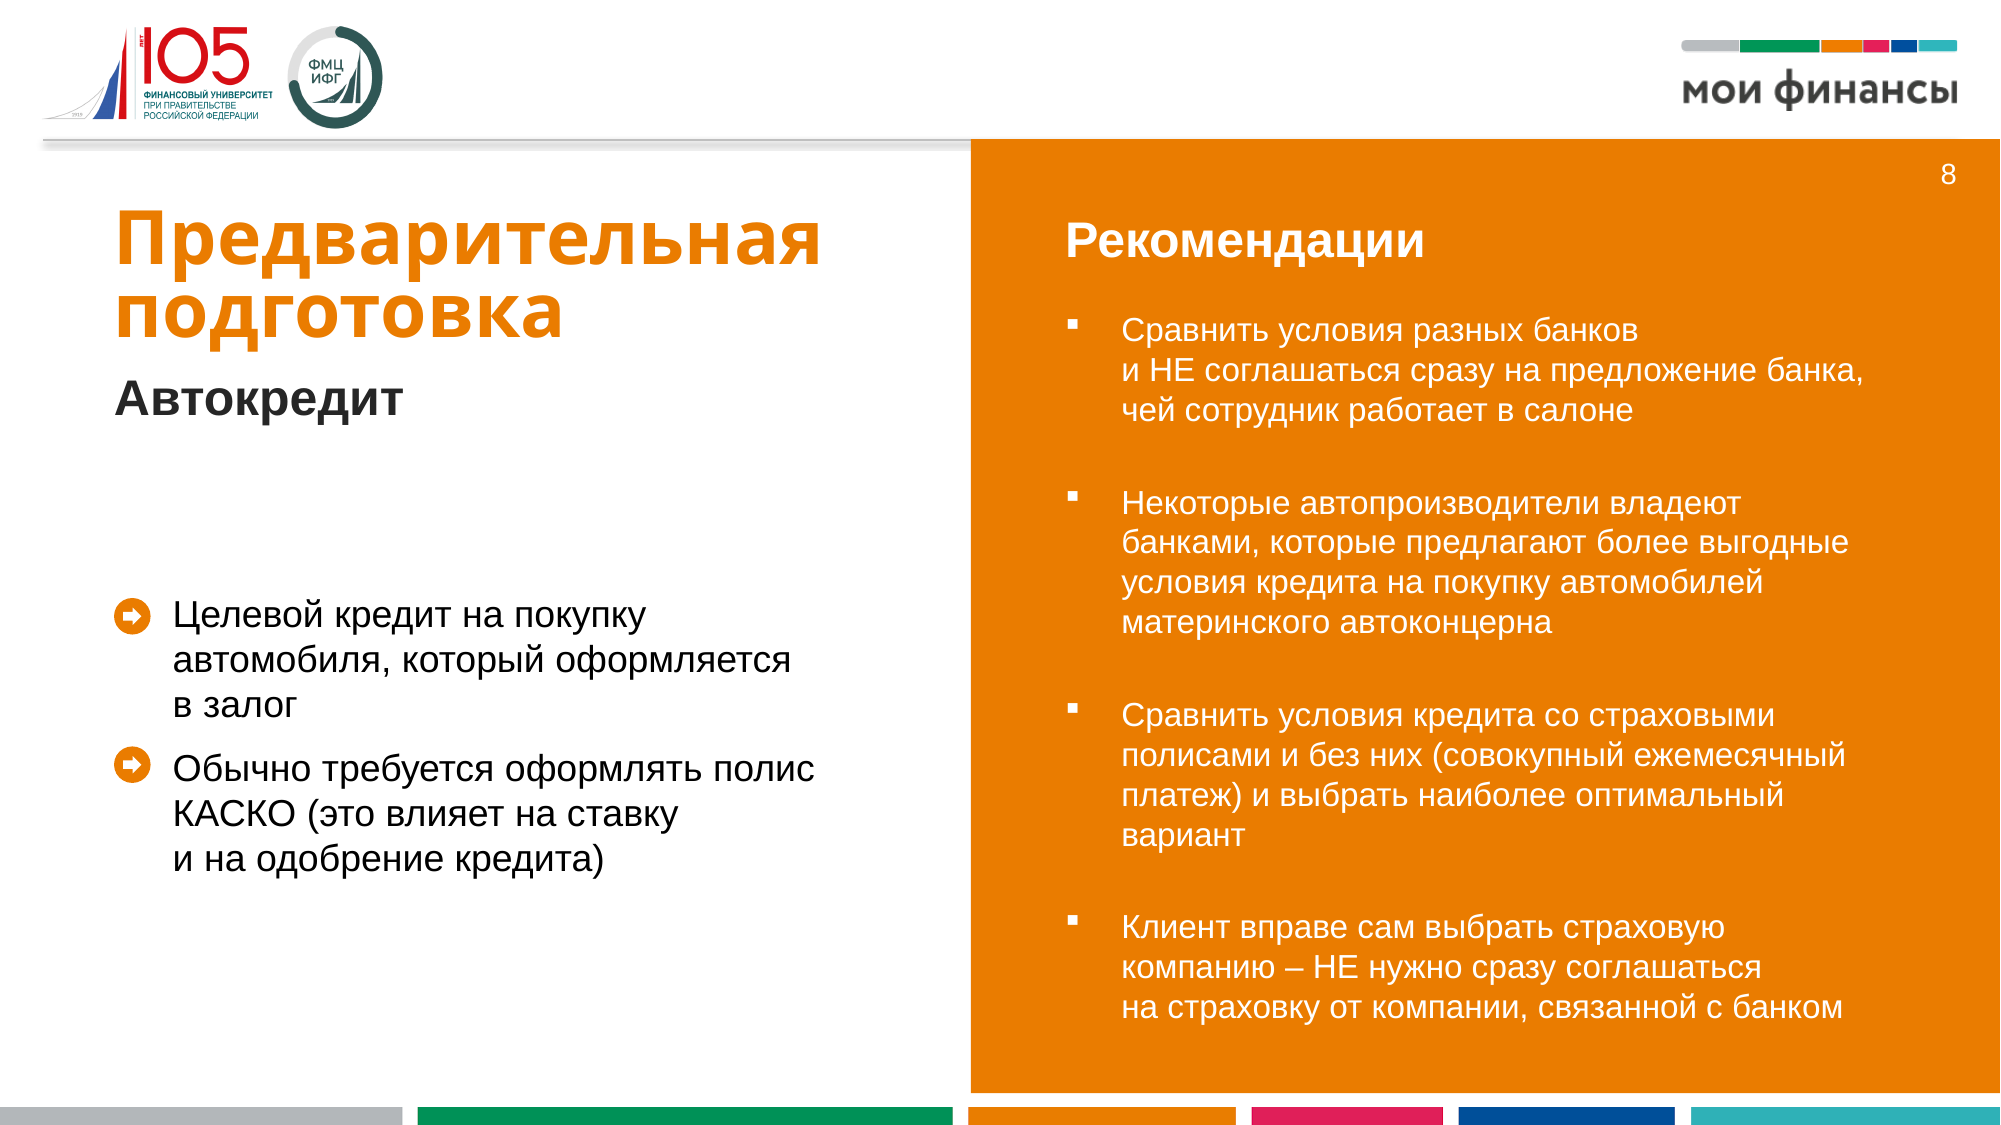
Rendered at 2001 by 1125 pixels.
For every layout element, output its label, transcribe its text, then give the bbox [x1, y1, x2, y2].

text_box Автокредит [113, 347, 786, 426]
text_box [113, 597, 151, 635]
text_box [969, 137, 2000, 1095]
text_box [113, 746, 151, 784]
text_box Целевой кредит на покупку автомобиля, который оформляется в залог Обычно требуется оформлять полис КАСКО (это влияет на ставку и на одобрение кредита) [114, 589, 841, 886]
picture [283, 26, 386, 129]
text_box Предварительная подготовка [113, 207, 1144, 352]
text_box Сравнить условия разных банков и НЕ соглашаться сразу на предложение банка, чей сотрудник работает в салоне Некоторые автопроизводители владеют банками, которые предлагают более выгодные условия кредита на покупку автомобилей материнского автоконцерна Сравнить условия кредита со страховыми полисами и без них (совокупный ежемесячный платеж) и выбрать наиболее оптимальный вариант Клиент вправе сам выбрать страховую компанию – НЕ нужно сразу соглашаться на страховку от компании, связанной с банком [1065, 308, 1870, 1025]
picture [0, 1107, 2000, 1125]
text_box 8 [1883, 155, 1957, 191]
text_box Рекомендации [1065, 207, 1453, 268]
picture [30, 27, 273, 129]
